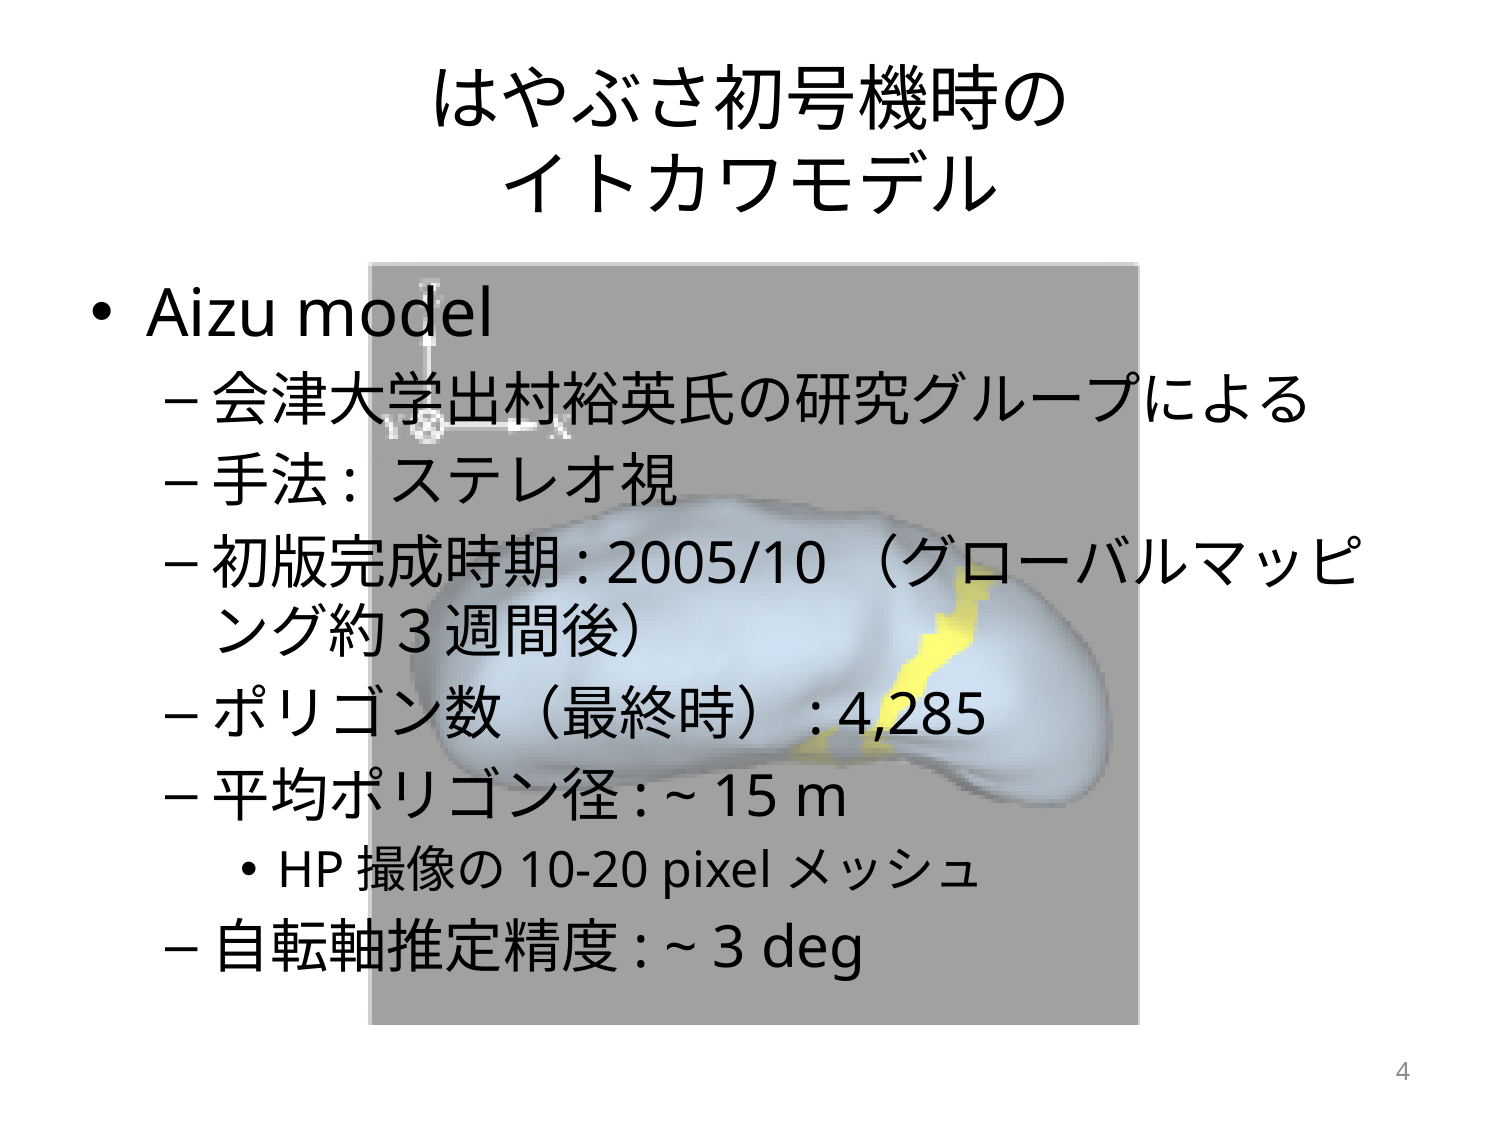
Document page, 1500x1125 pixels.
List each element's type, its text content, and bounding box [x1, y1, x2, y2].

list Aizu model 会津大学出村裕英氏の研究グループによる 手法: ステレオ視 初版完成時期: 2005/10（グローバルマッピング約３週間後） ポリゴン数（最終時）: 4,285 平均ポリゴン径: ~ 15 m HP撮像の10-20 pixelメッシュ 自転軸推定精度: ~ 3 deg [1141, 262, 1425, 1005]
title はやぶさ初号機時の イトカワモデル [75, 45, 1425, 233]
list Aizu model 会津大学出村裕英氏の研究グループによる 手法: ステレオ視 初版完成時期: 2005/10（グローバルマッピング約３週間後） ポリゴン数（最終時）: 4,285 平均ポリゴン径: ~ 15 m HP撮像の10-20 pixelメッシュ 自転軸推定精度: ~ 3 deg [75, 262, 358, 1005]
picture [360, 262, 1140, 1025]
slide_number 4 [1074, 1042, 1425, 1103]
